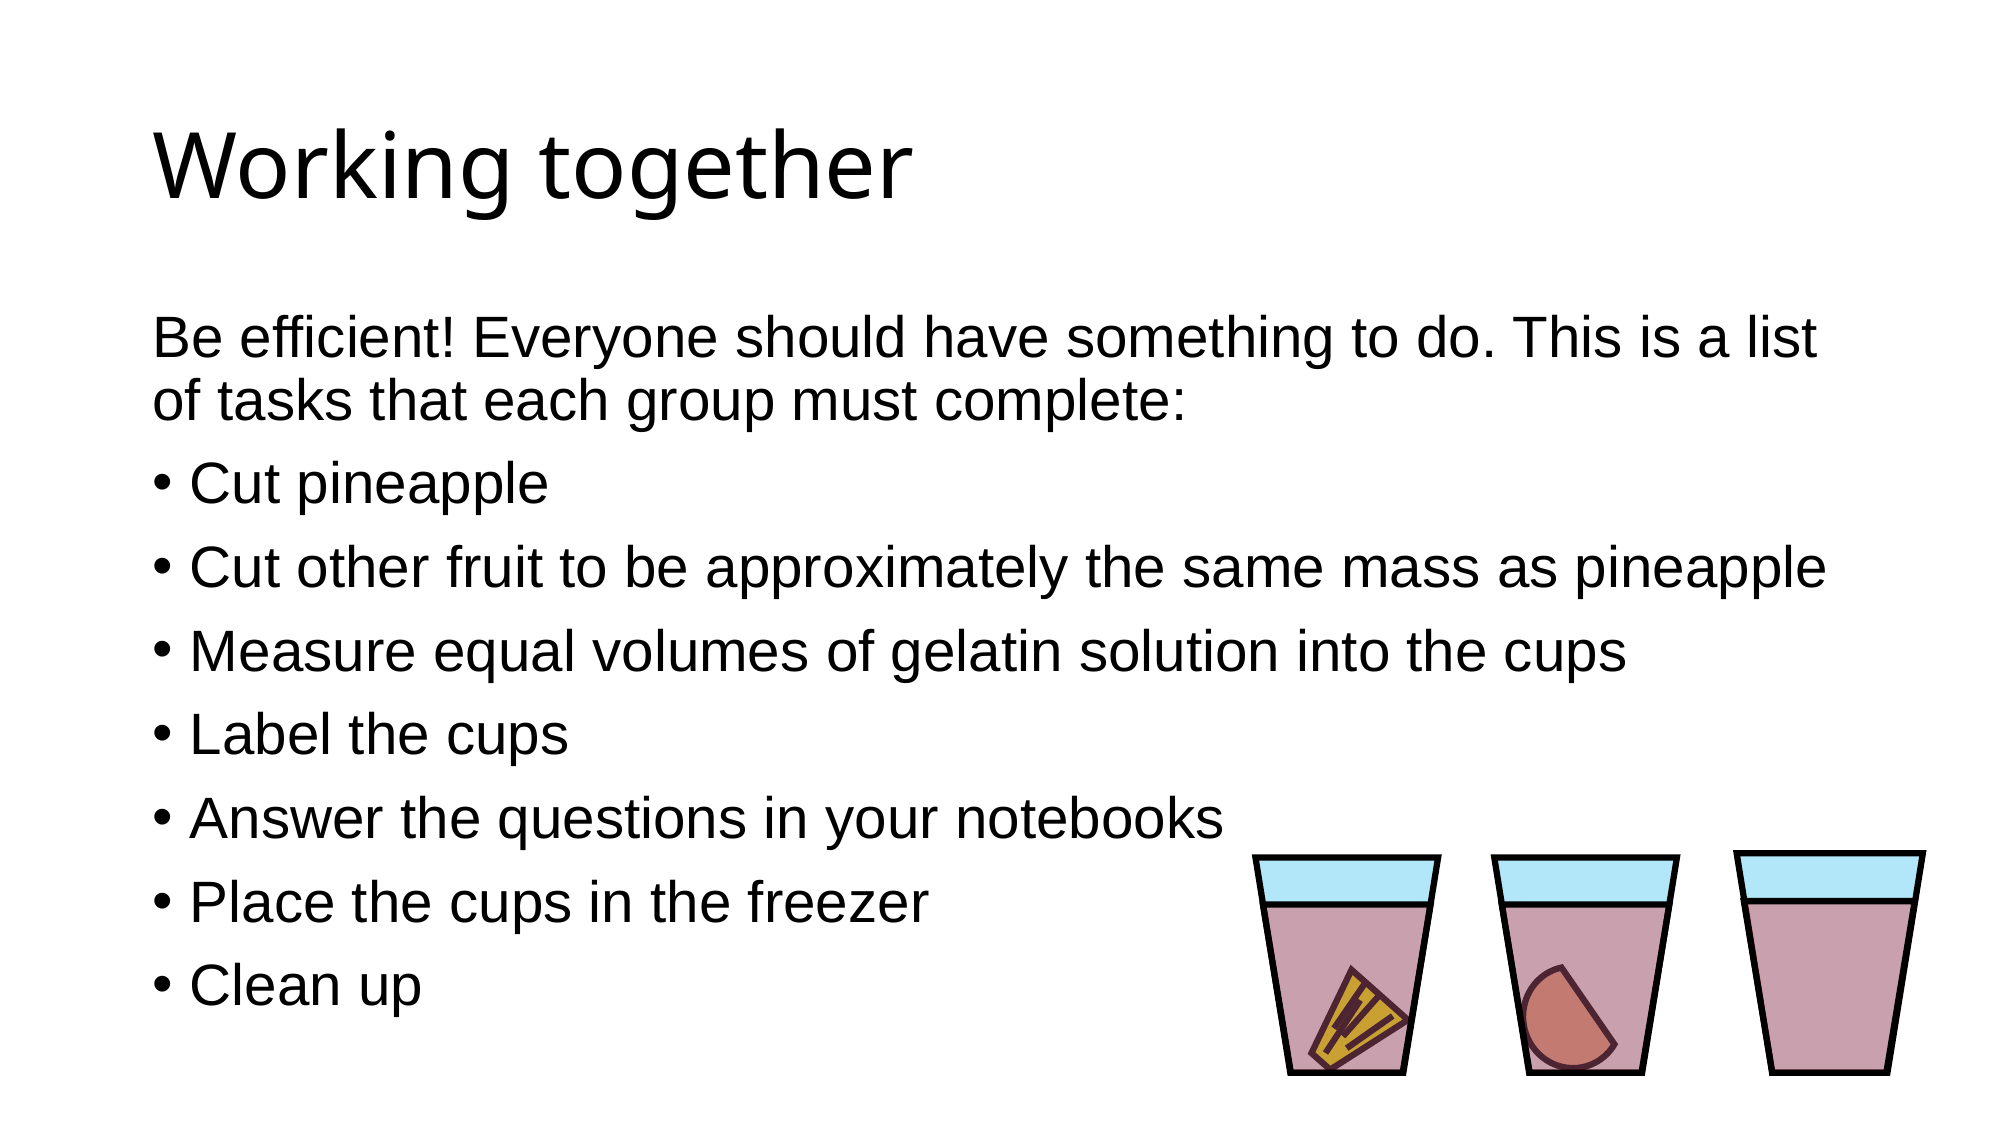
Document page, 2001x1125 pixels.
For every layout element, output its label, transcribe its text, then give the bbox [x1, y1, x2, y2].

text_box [1494, 857, 1677, 1073]
title Working together [137, 59, 1863, 278]
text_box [1736, 853, 1923, 1073]
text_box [1255, 857, 1439, 1073]
list Be efficient! Everyone should have something to do. This is a list of tasks that each group must complete: Cut pineapple Cut other fruit to be approximately the same mass as pineapple Measure equal volumes of gelatin solution into the cups Label the cups Answer the questions in your notebooks Place the cups in the freezer Clean up [137, 299, 1863, 1105]
